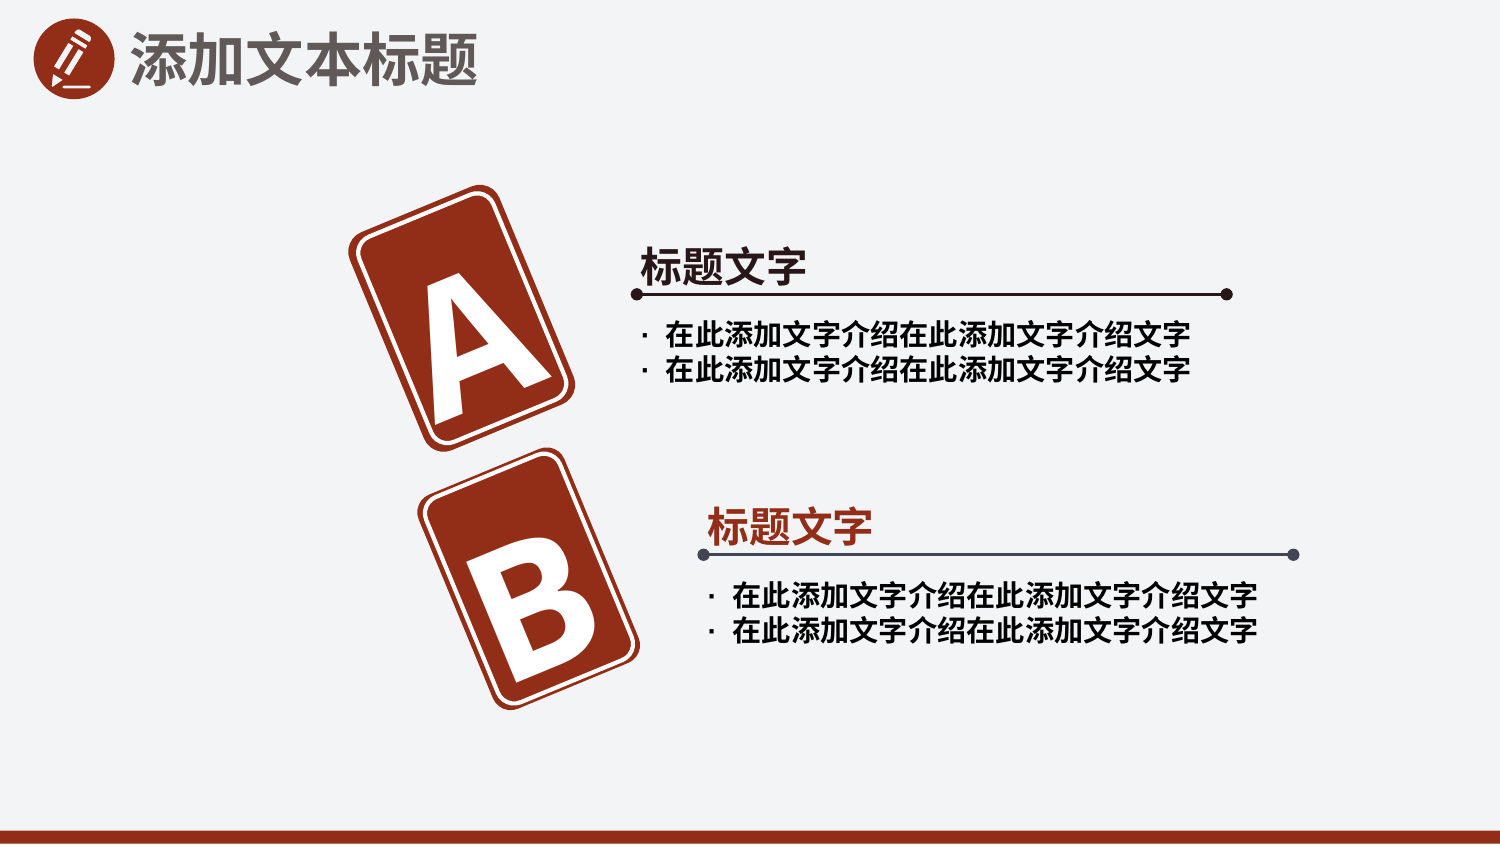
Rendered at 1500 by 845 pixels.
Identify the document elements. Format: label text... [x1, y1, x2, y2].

text_box [33, 18, 115, 100]
text_box [0, 830, 1500, 844]
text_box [434, 421, 1318, 695]
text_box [368, 157, 1251, 435]
text_box 添加文本标题 [114, 15, 969, 101]
